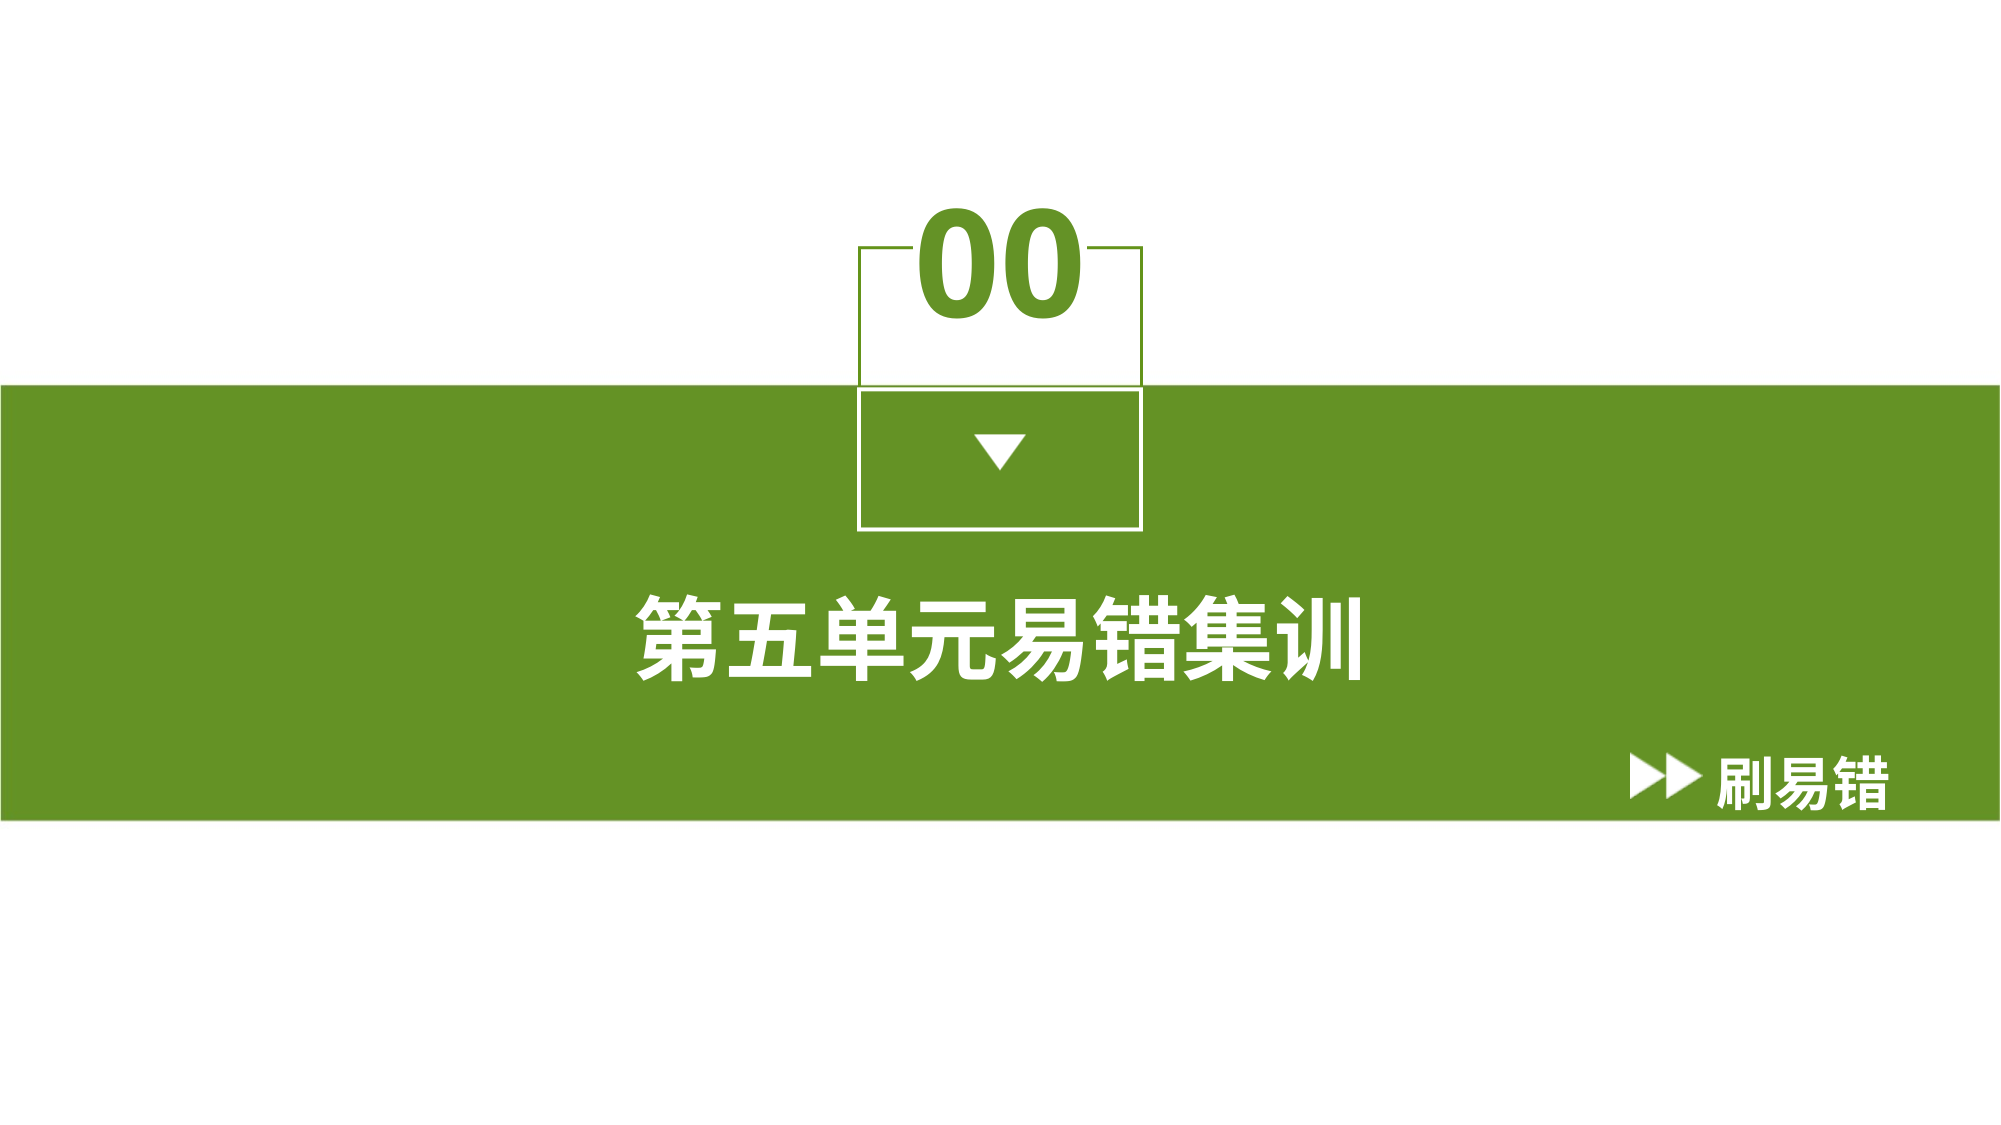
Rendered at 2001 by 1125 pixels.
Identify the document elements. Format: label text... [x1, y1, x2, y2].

picture [0, 0, 2000, 572]
text_box 第五单元易错集训 [0, 572, 2000, 699]
picture [0, 699, 2000, 1125]
text_box 00 [862, 156, 1139, 353]
text_box 刷易错 [1715, 718, 1997, 812]
